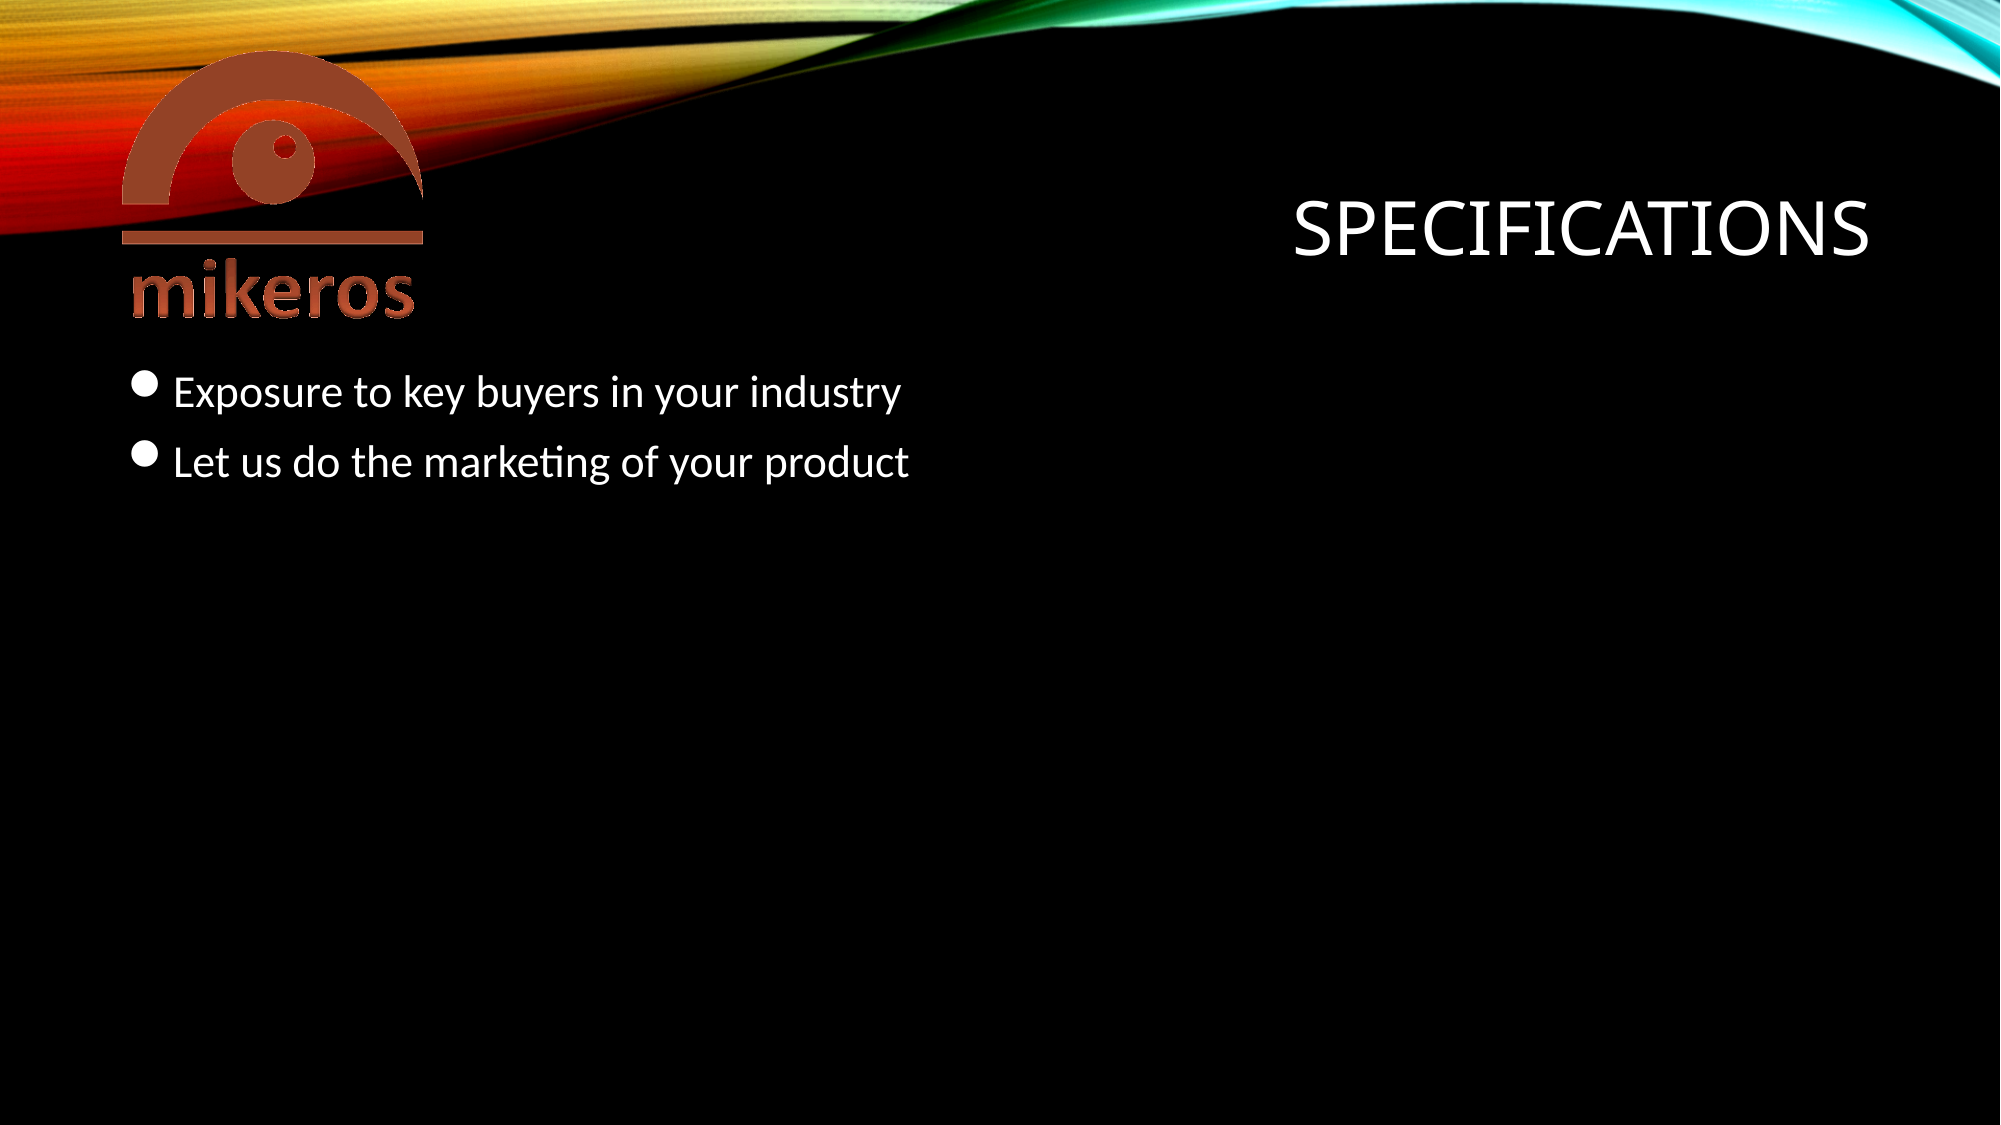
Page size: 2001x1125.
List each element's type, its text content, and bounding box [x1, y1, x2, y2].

picture [0, 0, 2000, 338]
title Specifications [474, 125, 1888, 338]
list Exposure to key buyers in your industry Let us do the marketing of your product [112, 360, 1888, 1021]
